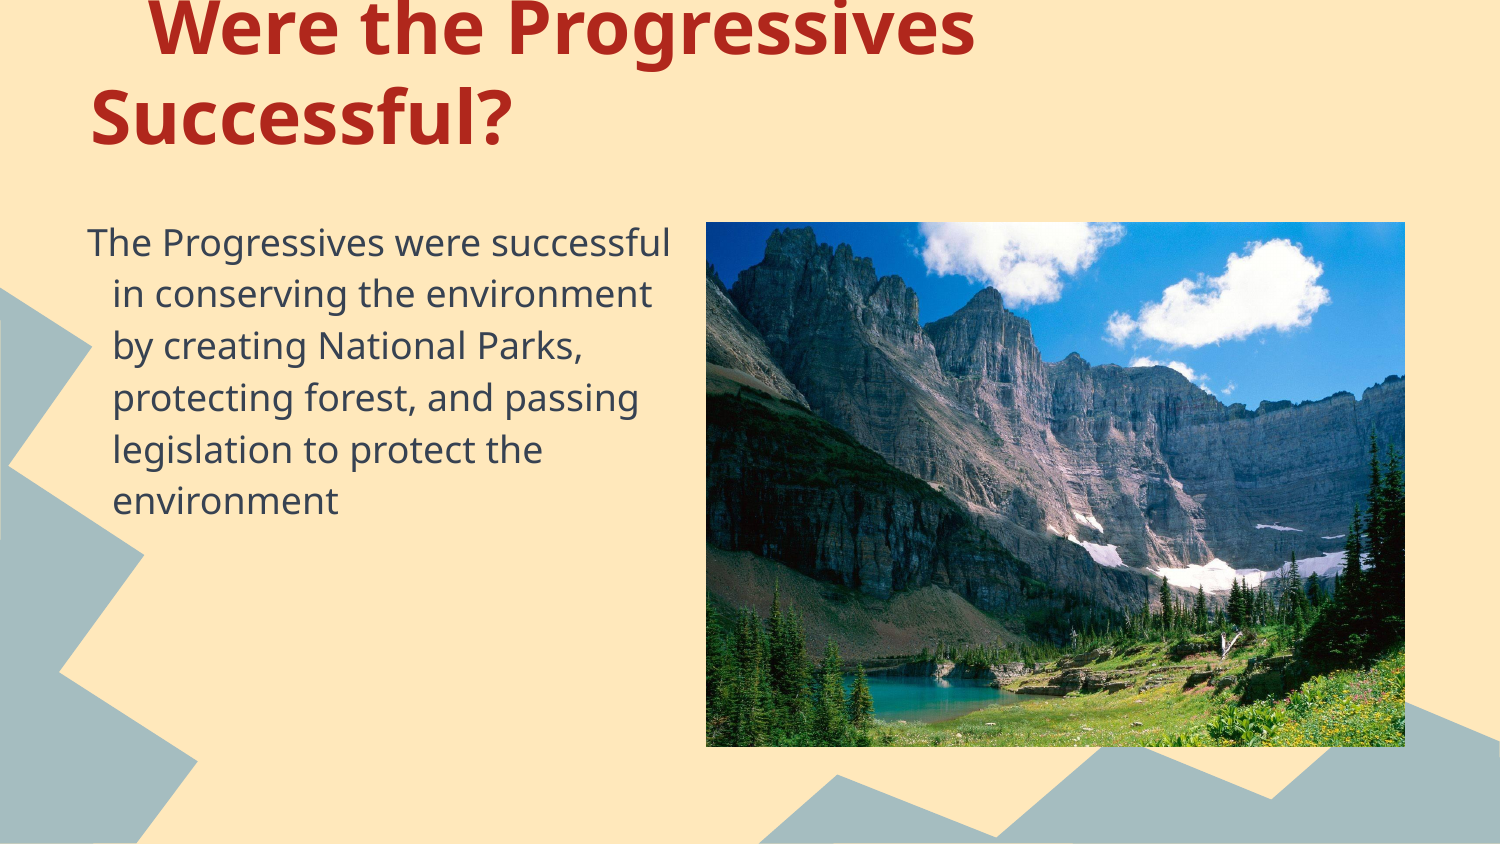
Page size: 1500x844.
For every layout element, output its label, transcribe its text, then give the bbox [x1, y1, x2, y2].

picture [706, 222, 1406, 747]
list The Progressives were successful in conserving the environment by creating National Parks, protecting forest, and passing legislation to protect the environment [40, 196, 707, 806]
title Were the Progressives Successful? [75, 33, 1425, 175]
